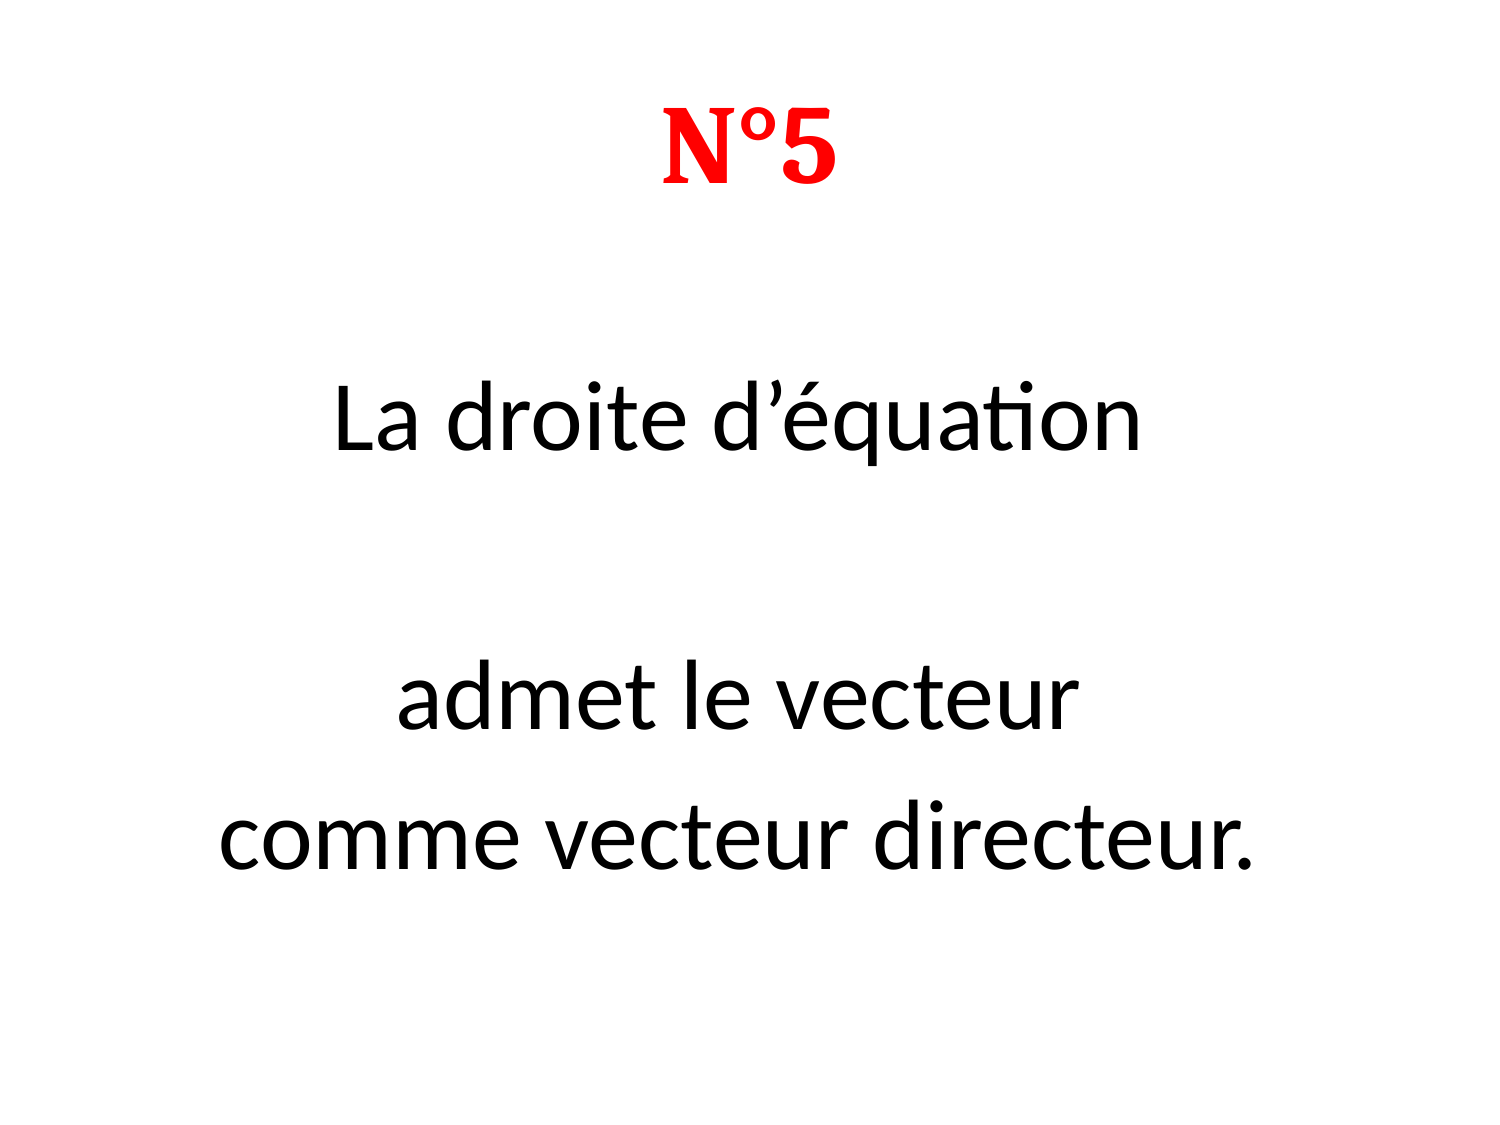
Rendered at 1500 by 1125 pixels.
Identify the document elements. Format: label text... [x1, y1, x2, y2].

text_box N°5 [0, 63, 1500, 214]
